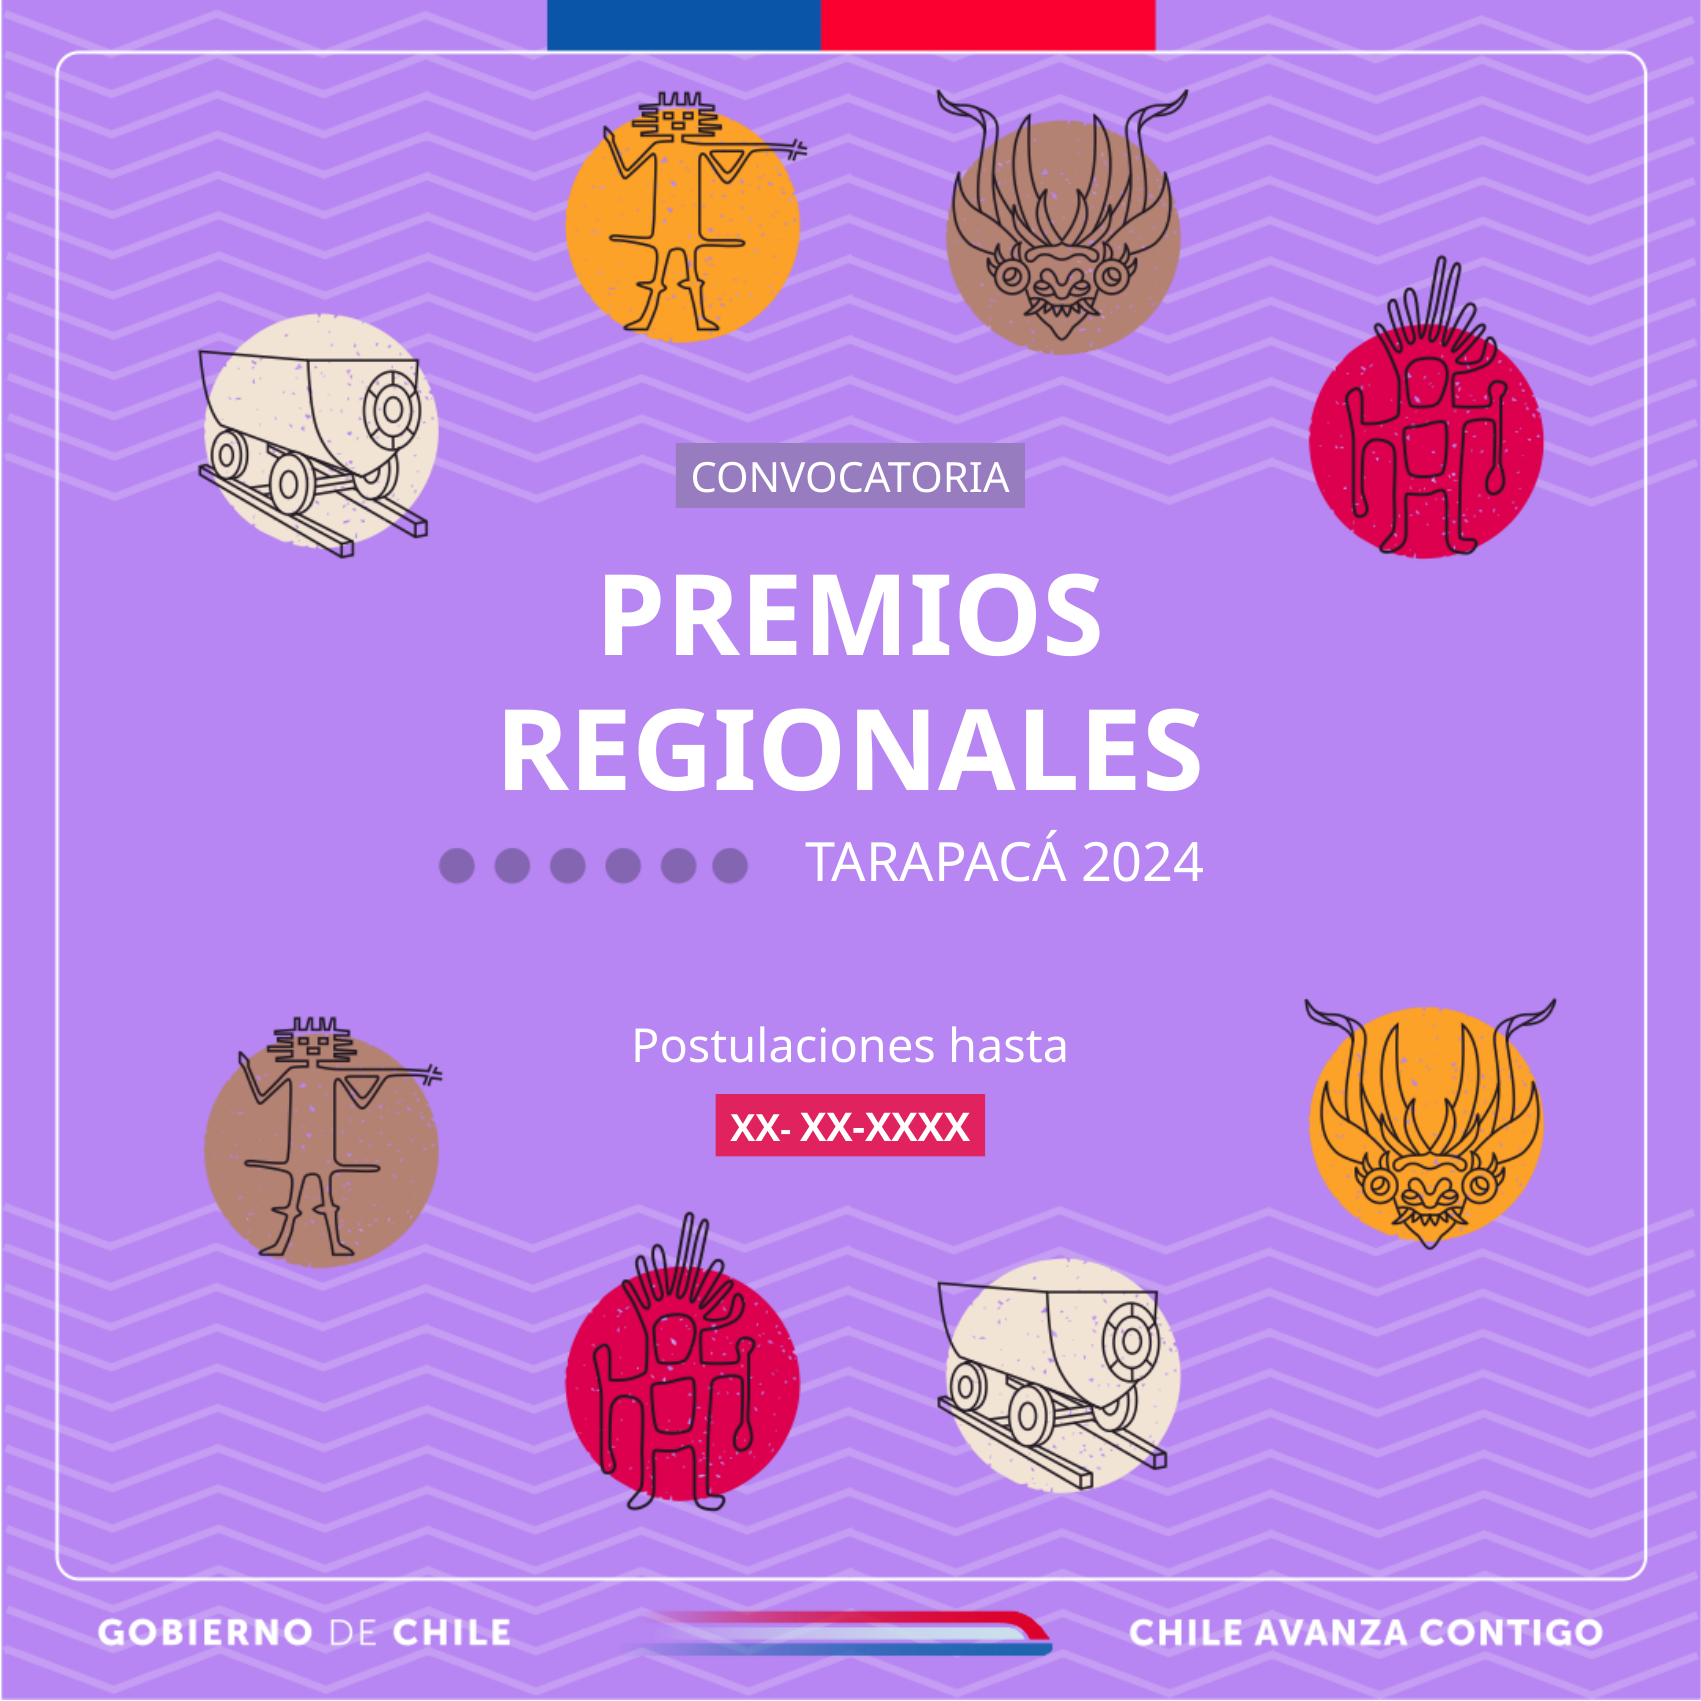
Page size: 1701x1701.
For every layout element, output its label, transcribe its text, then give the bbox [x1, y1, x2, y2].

text_box XX- XX-XXXX [715, 1094, 986, 1157]
text_box CONVOCATORIA [675, 443, 1025, 508]
text_box Postulaciones hasta [596, 1008, 1105, 1080]
text_box PREMIOS REGIONALES [393, 535, 1308, 821]
text_box TARAPACÁ 2024 [790, 819, 1335, 900]
